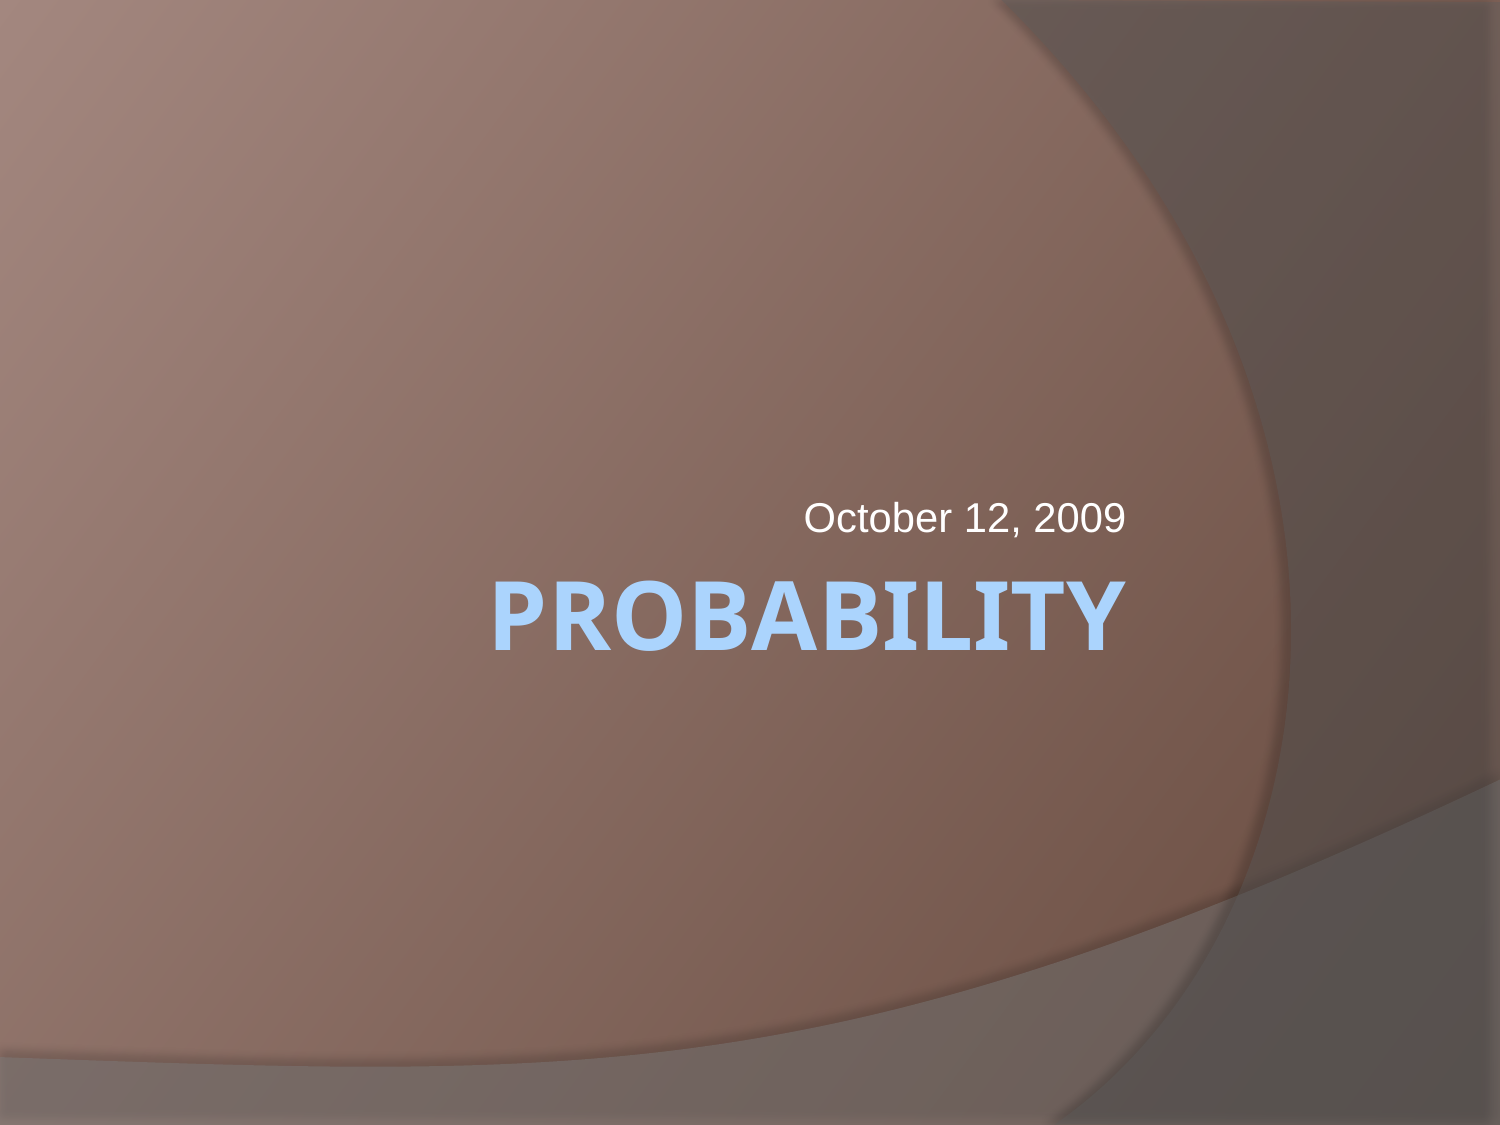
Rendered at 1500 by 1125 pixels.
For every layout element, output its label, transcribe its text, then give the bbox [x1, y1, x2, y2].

title Probability [70, 547, 1134, 925]
subtitle October 12, 2009 [71, 253, 1134, 541]
